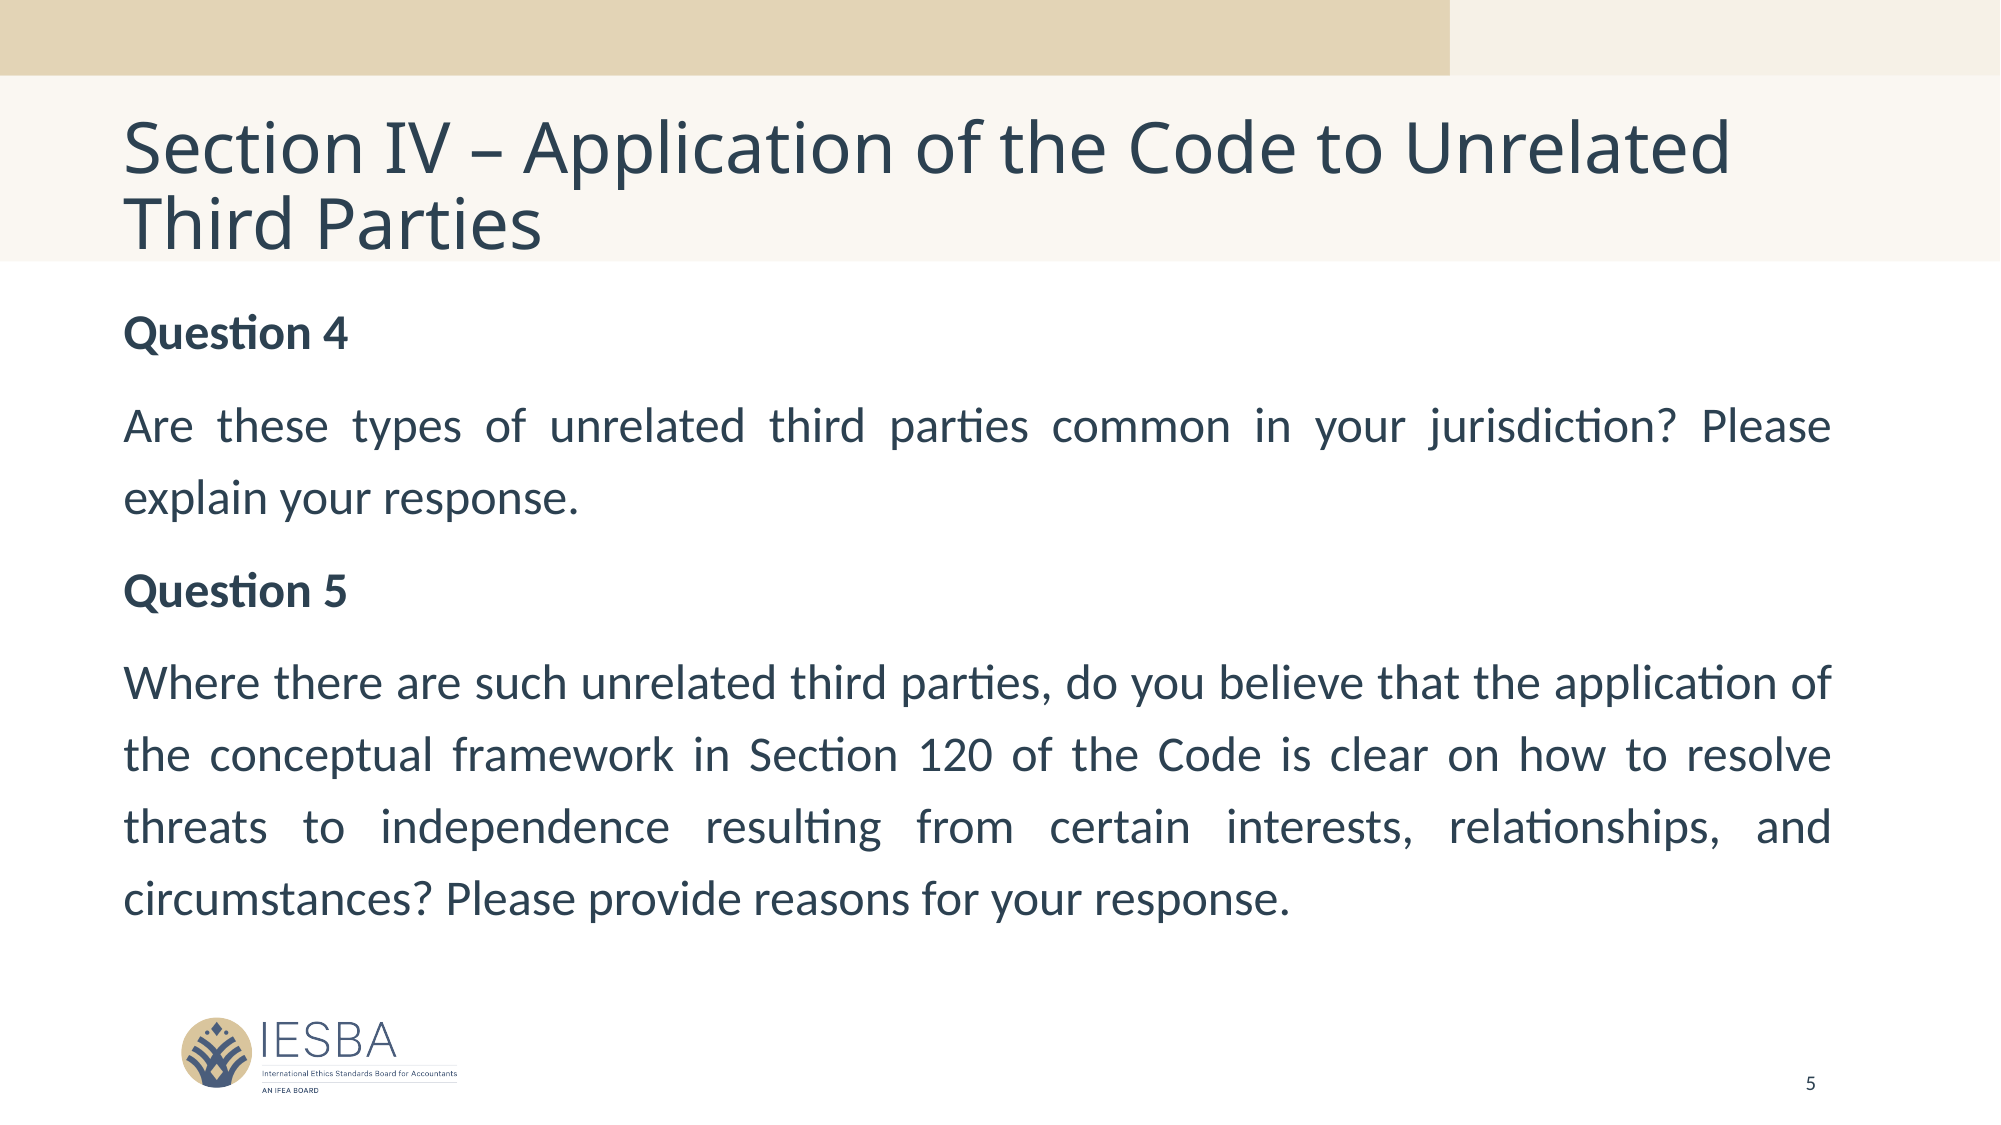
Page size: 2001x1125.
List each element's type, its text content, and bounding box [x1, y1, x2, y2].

picture [168, 1001, 475, 1111]
title Section IV – Application of the Code to Unrelated Third Parties [108, 104, 1940, 196]
list Question 4 Are these types of unrelated third parties common in your jurisdiction? Please explain your response. Question 5 Where there are such unrelated third parties, do you believe that the application of the conceptual framework in Section 120 of the Code is clear on how to resolve threats to independence resulting from certain interests, relationships, and circumstances? Please provide reasons for your response. [108, 280, 1849, 955]
slide_number 5 [1760, 1039, 1832, 1125]
